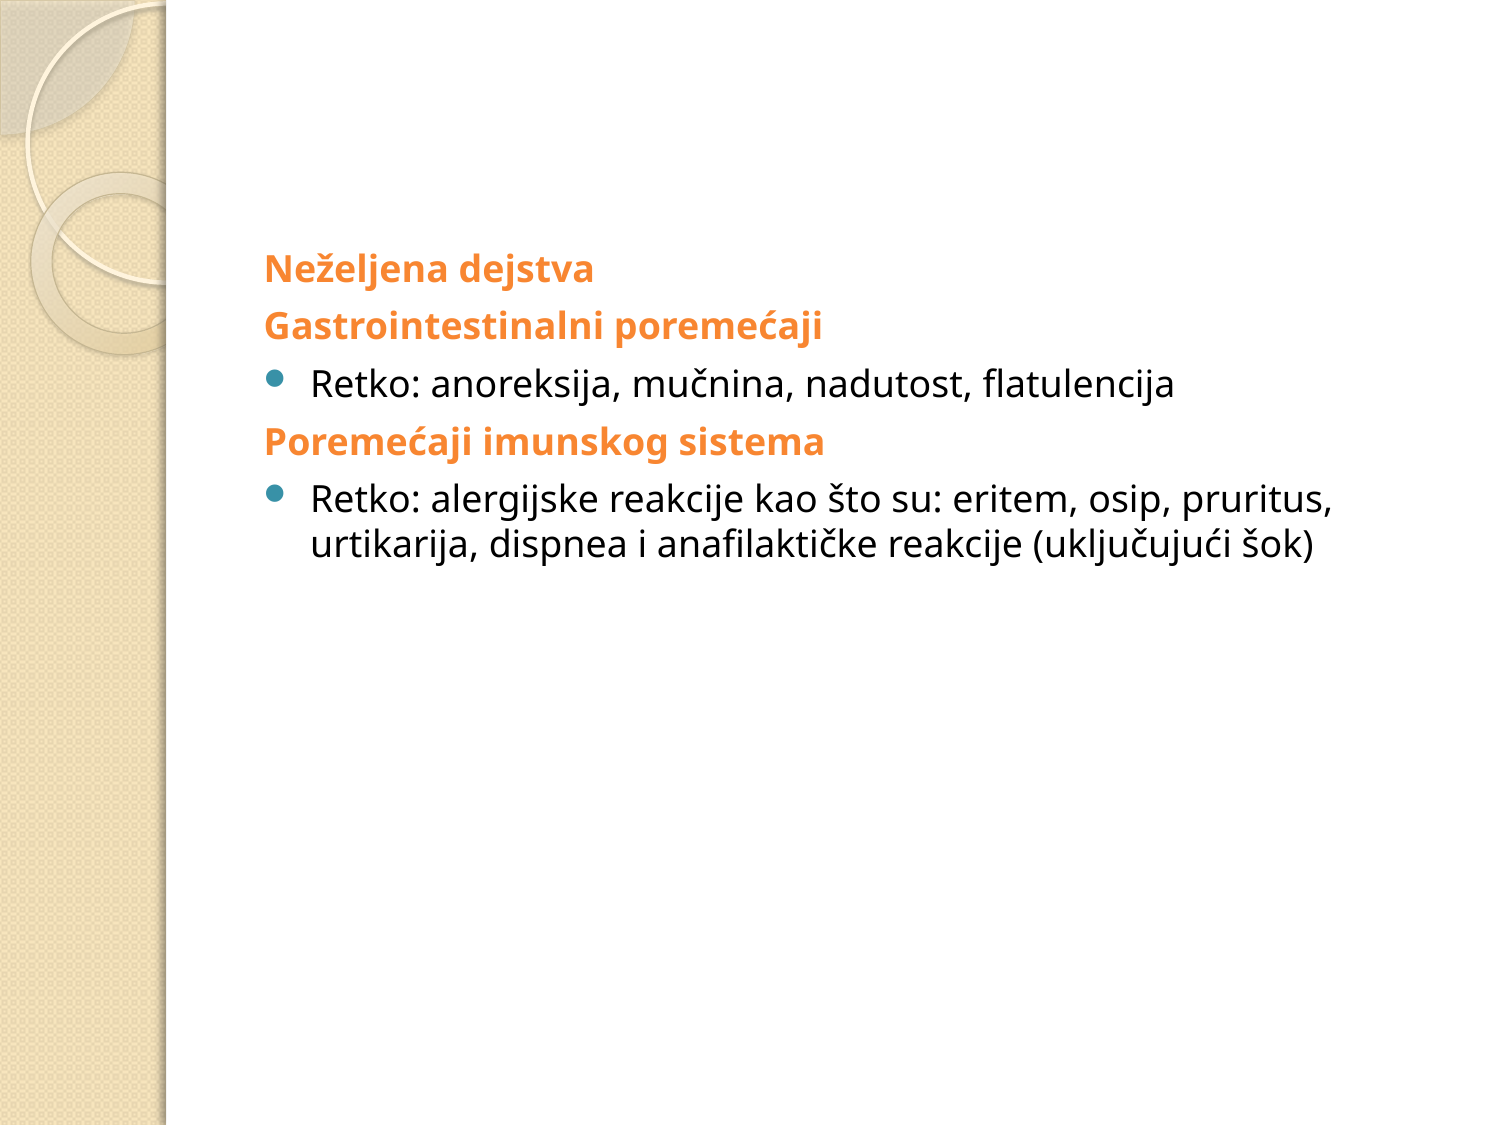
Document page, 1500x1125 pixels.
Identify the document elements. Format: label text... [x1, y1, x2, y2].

list Neželjena dejstva Gastrointestinalni poremećaji Retko: anoreksija, mučnina, nadutost, flatulencija Poremećaji imunskog sistema Retko: alergijske reakcije kao što su: eritem, osip, pruritus, urtikarija, dispnea i anafilaktičke reakcije (uključujući šok) [235, 237, 1466, 1025]
